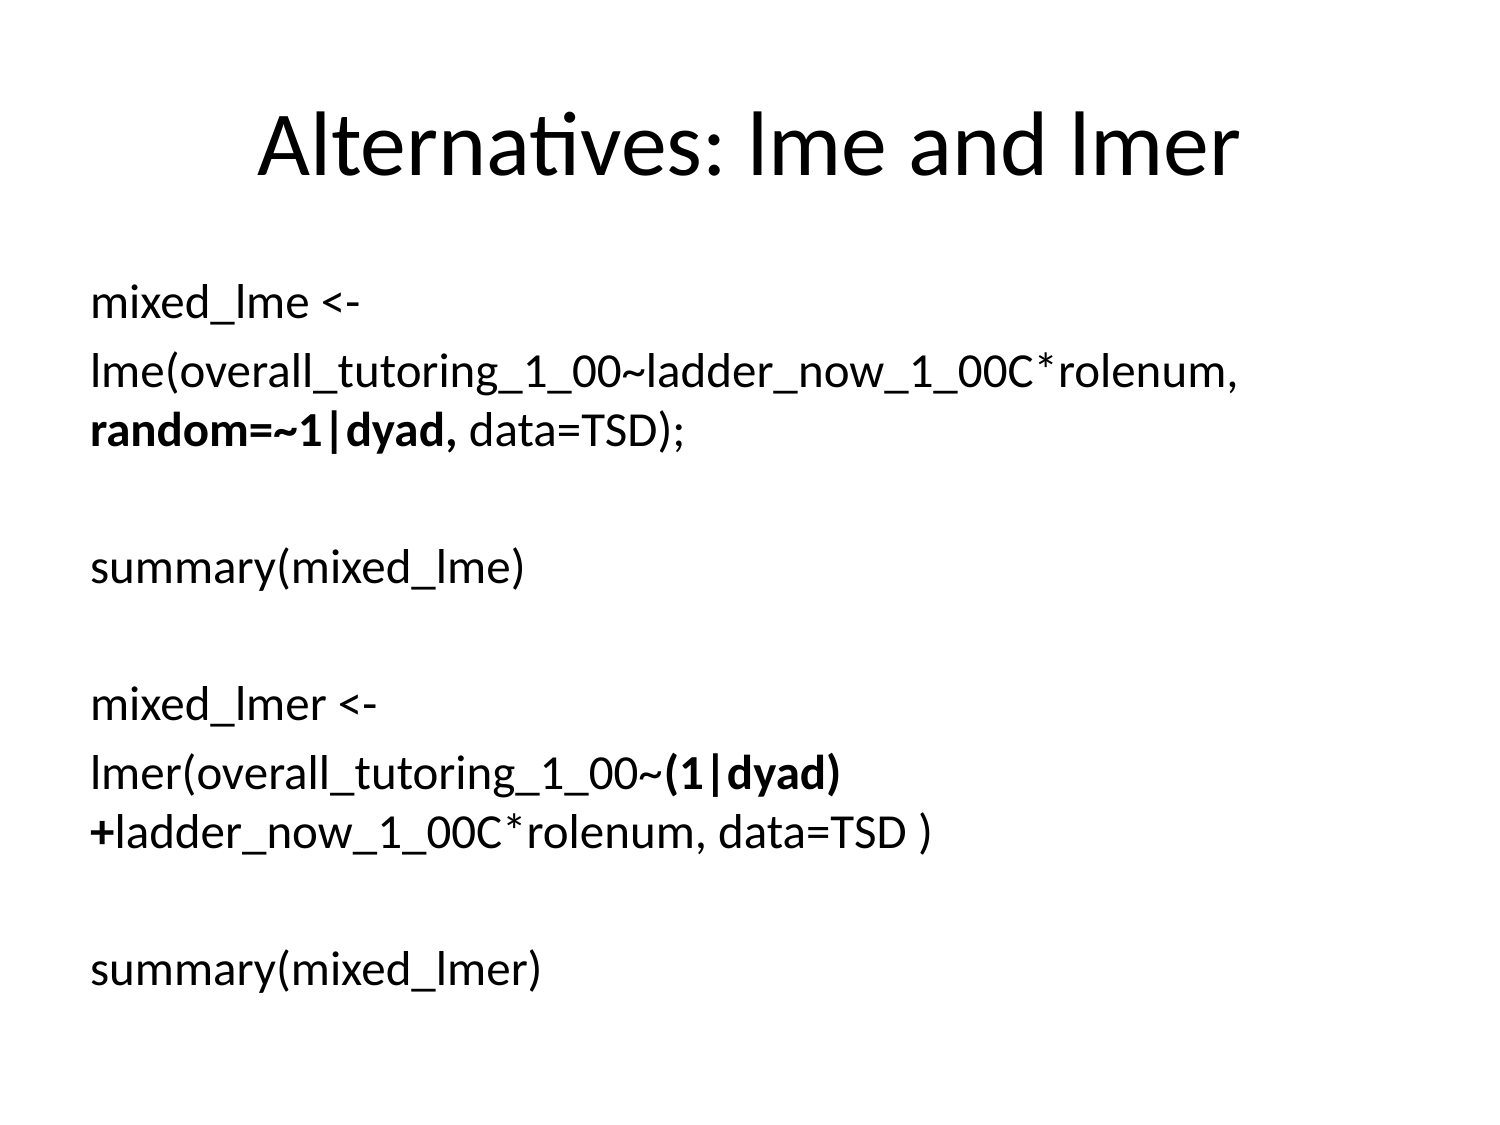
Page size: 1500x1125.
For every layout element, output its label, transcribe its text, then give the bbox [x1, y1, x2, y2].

list mixed_lme <- lme(overall_tutoring_1_00~ladder_now_1_00C*rolenum, random=~1|dyad, data=TSD); summary(mixed_lme) mixed_lmer <- lmer(overall_tutoring_1_00~(1|dyad)+ladder_now_1_00C*rolenum, data=TSD ) summary(mixed_lmer) [75, 262, 1425, 1005]
title Alternatives: lme and lmer [75, 45, 1425, 233]
